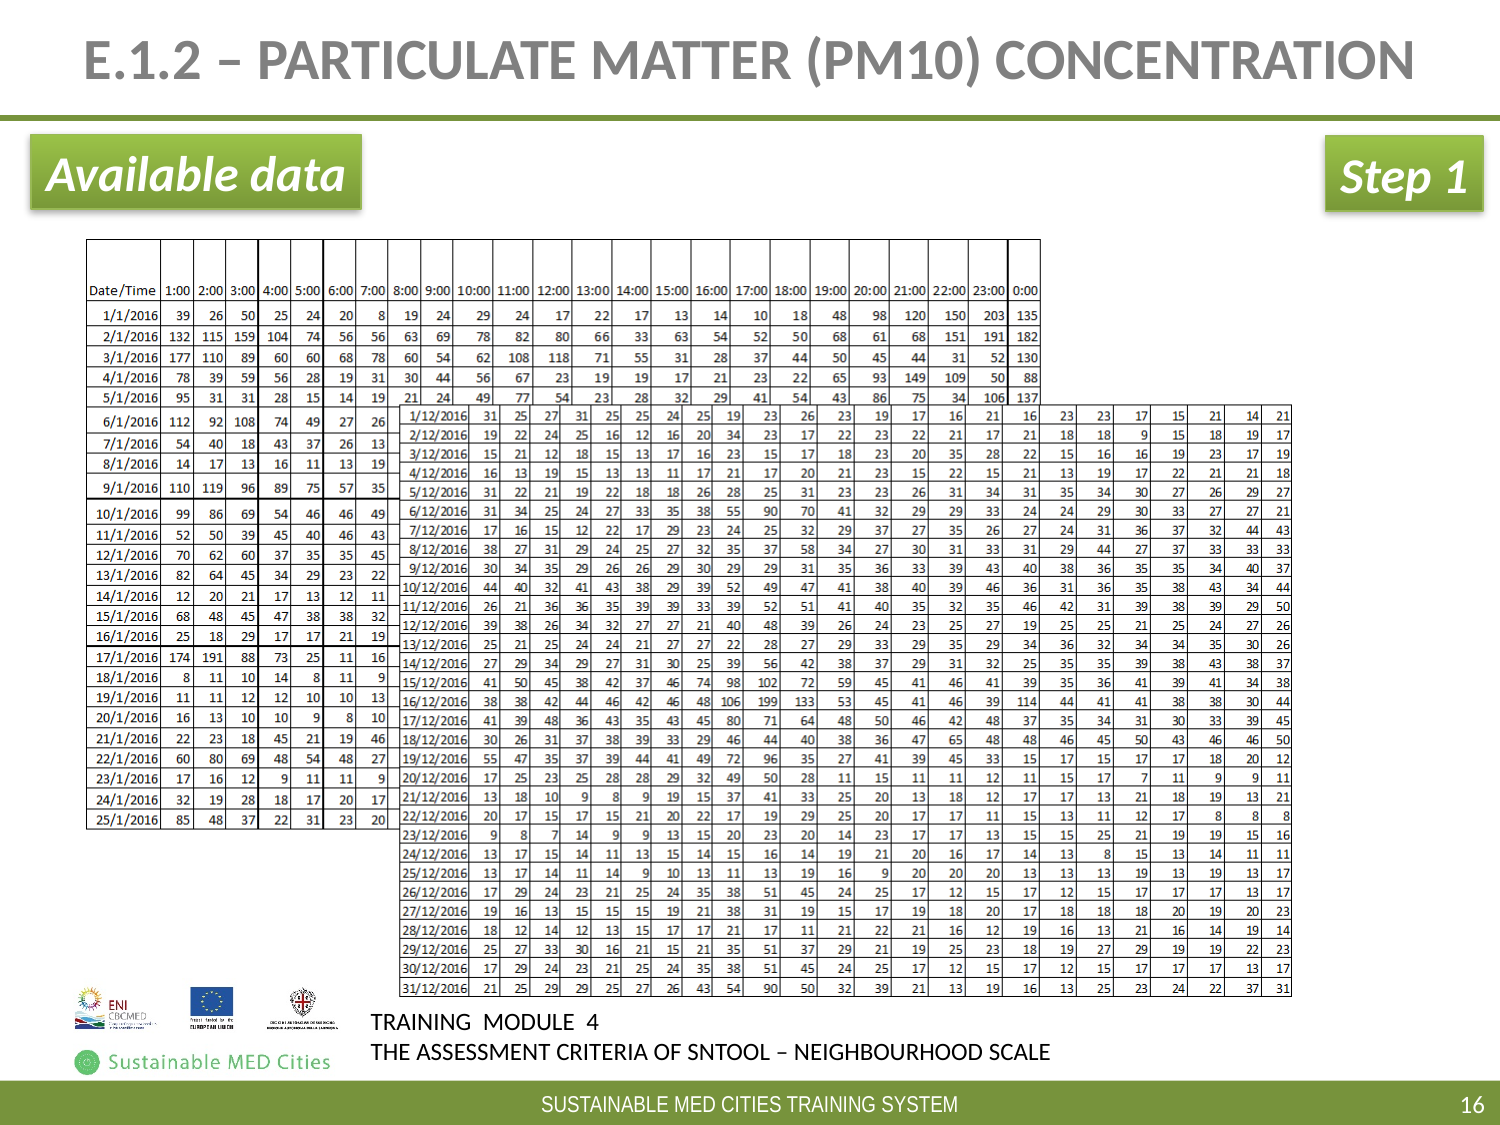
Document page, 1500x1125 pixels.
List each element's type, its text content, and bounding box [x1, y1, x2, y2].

slide_number 16 [1149, 1081, 1500, 1125]
picture [62, 239, 1293, 1080]
text_box Step 1 [1325, 135, 1484, 212]
title E.1.2 – PARTICULATE MATTER (PM10) CONCENTRATION [0, 0, 1500, 115]
text_box Available data [30, 134, 362, 210]
